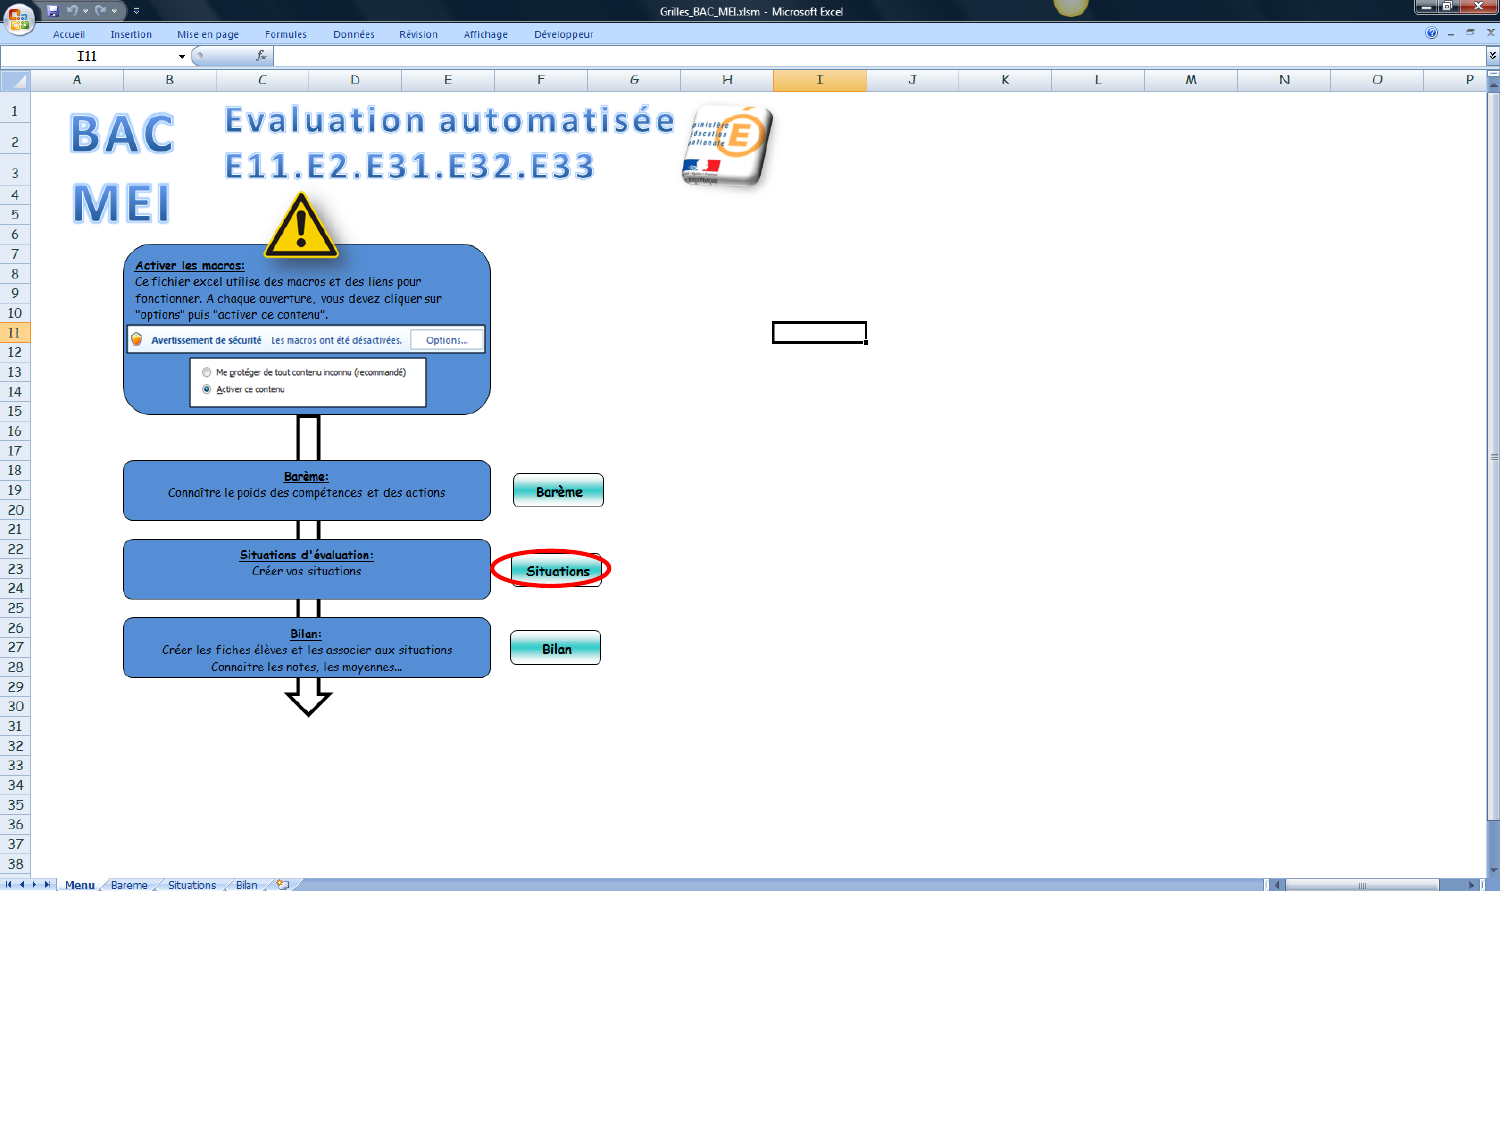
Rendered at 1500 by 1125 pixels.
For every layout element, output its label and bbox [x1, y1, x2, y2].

picture [0, 0, 1500, 891]
